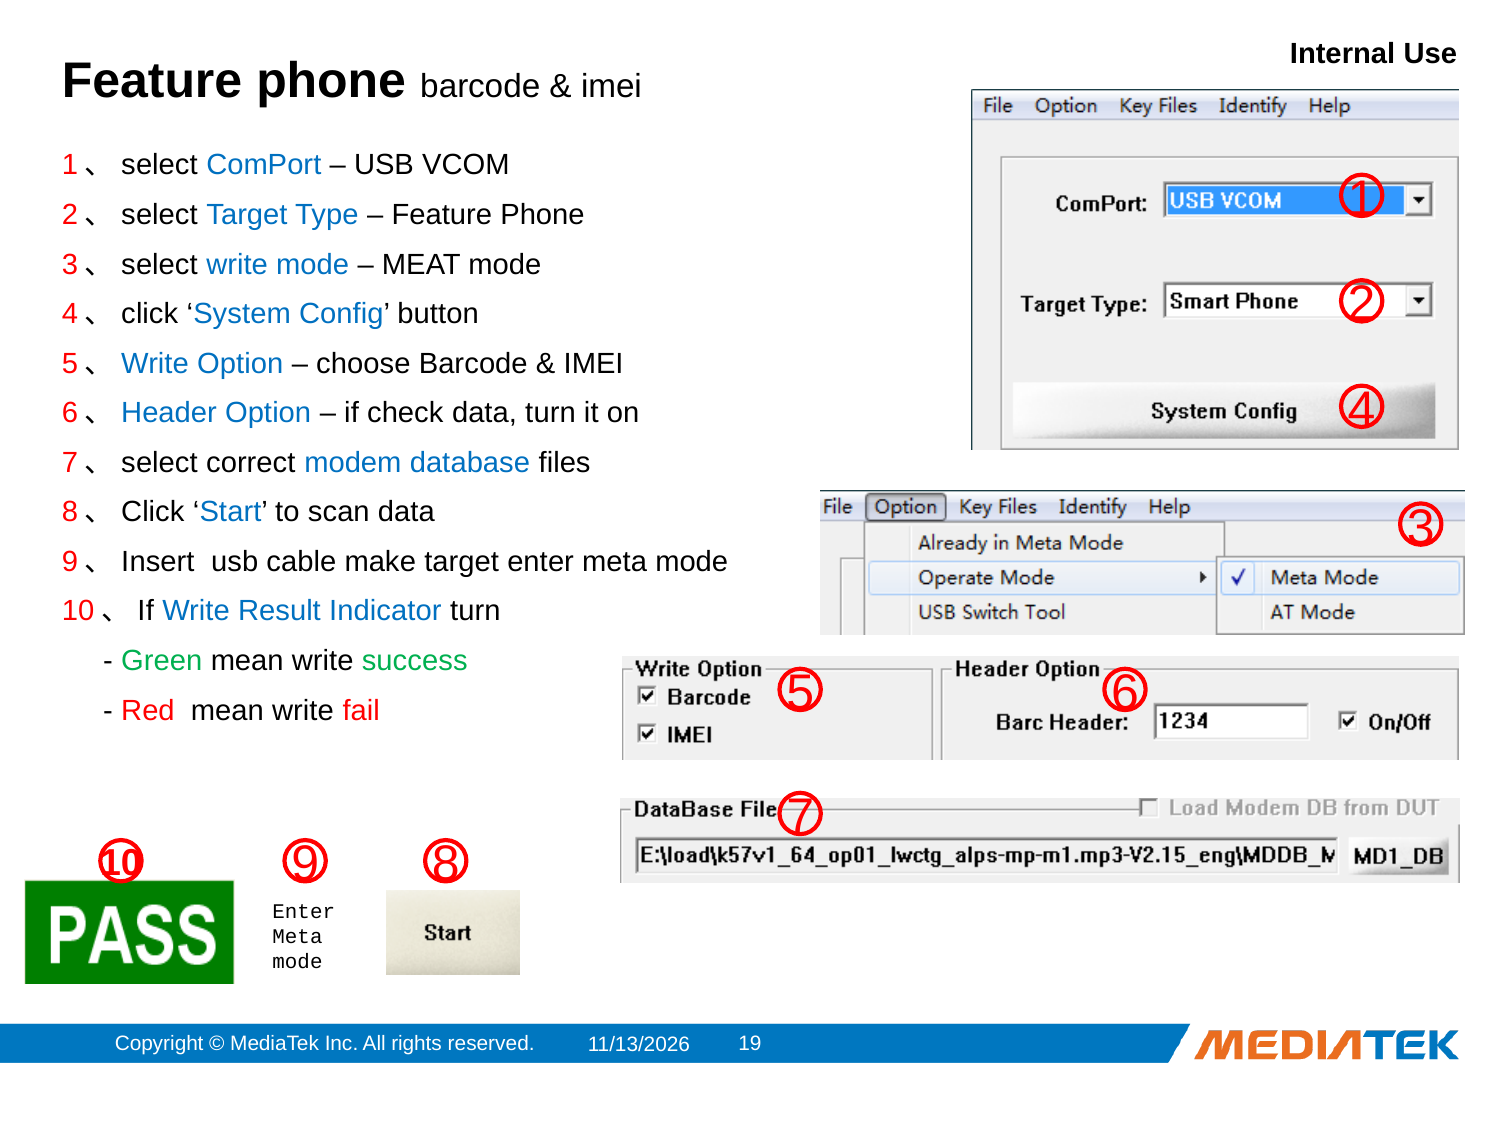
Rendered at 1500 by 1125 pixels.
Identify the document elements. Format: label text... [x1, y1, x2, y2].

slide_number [573, 1022, 711, 1090]
slide_number 18 [711, 1022, 789, 1090]
picture [24, 878, 235, 984]
picture [970, 89, 1459, 450]
text_box 9 [282, 837, 328, 884]
picture [789, 1023, 1459, 1063]
text_box 8 [423, 837, 469, 884]
title Feature phone barcode & imei [46, 23, 1370, 132]
picture [622, 656, 1459, 761]
picture [386, 890, 520, 976]
text_box 7 [784, 790, 816, 797]
picture [619, 798, 1460, 884]
footer Copyright © MediaTek Inc. All rights reserved. [99, 1022, 573, 1090]
text_box 10 [98, 837, 144, 877]
list 1、select ComPort – USB VCOM 2、select Target Type – Feature Phone 3、select write mode – MEAT mode 4、click ‘System Config’ button 5、Write Option – choose Barcode & IMEI 6、Header Option – if check data, turn it on 7、select correct modem database files 8、Click ‘Start’ to scan data 9、Insert usb cable make target enter meta mode 10、If Write Result Indicator turn - Green mean write success - Red mean write fail [46, 138, 1500, 996]
picture [0, 1023, 99, 1063]
text_box Enter Meta mode [257, 890, 352, 981]
picture [820, 490, 1465, 635]
